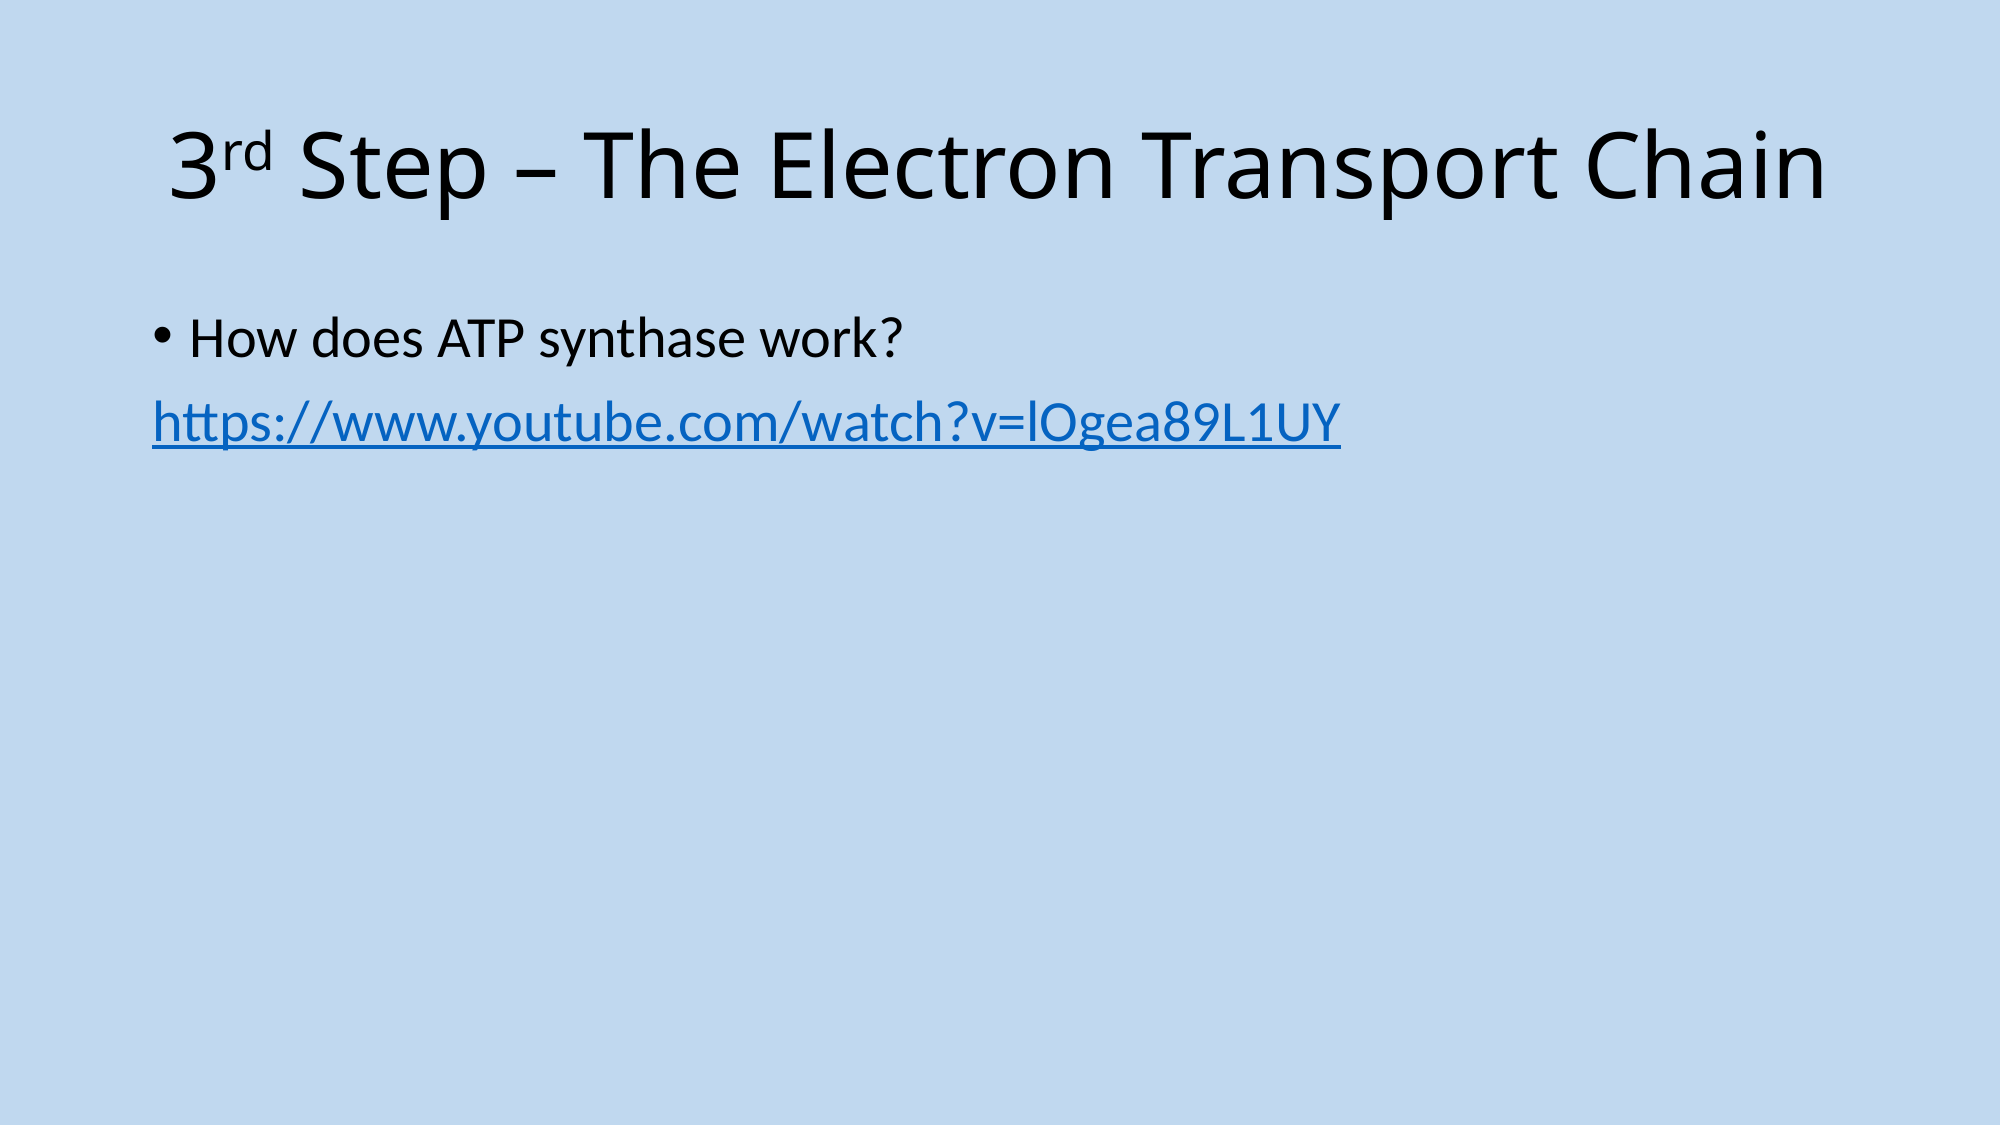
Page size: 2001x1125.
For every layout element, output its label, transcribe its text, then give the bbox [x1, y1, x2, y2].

title 3rd Step – The Electron Transport Chain [137, 59, 1863, 278]
list How does ATP synthase work? https://www.youtube.com/watch?v=lOgea89L1UY [137, 299, 1863, 1014]
